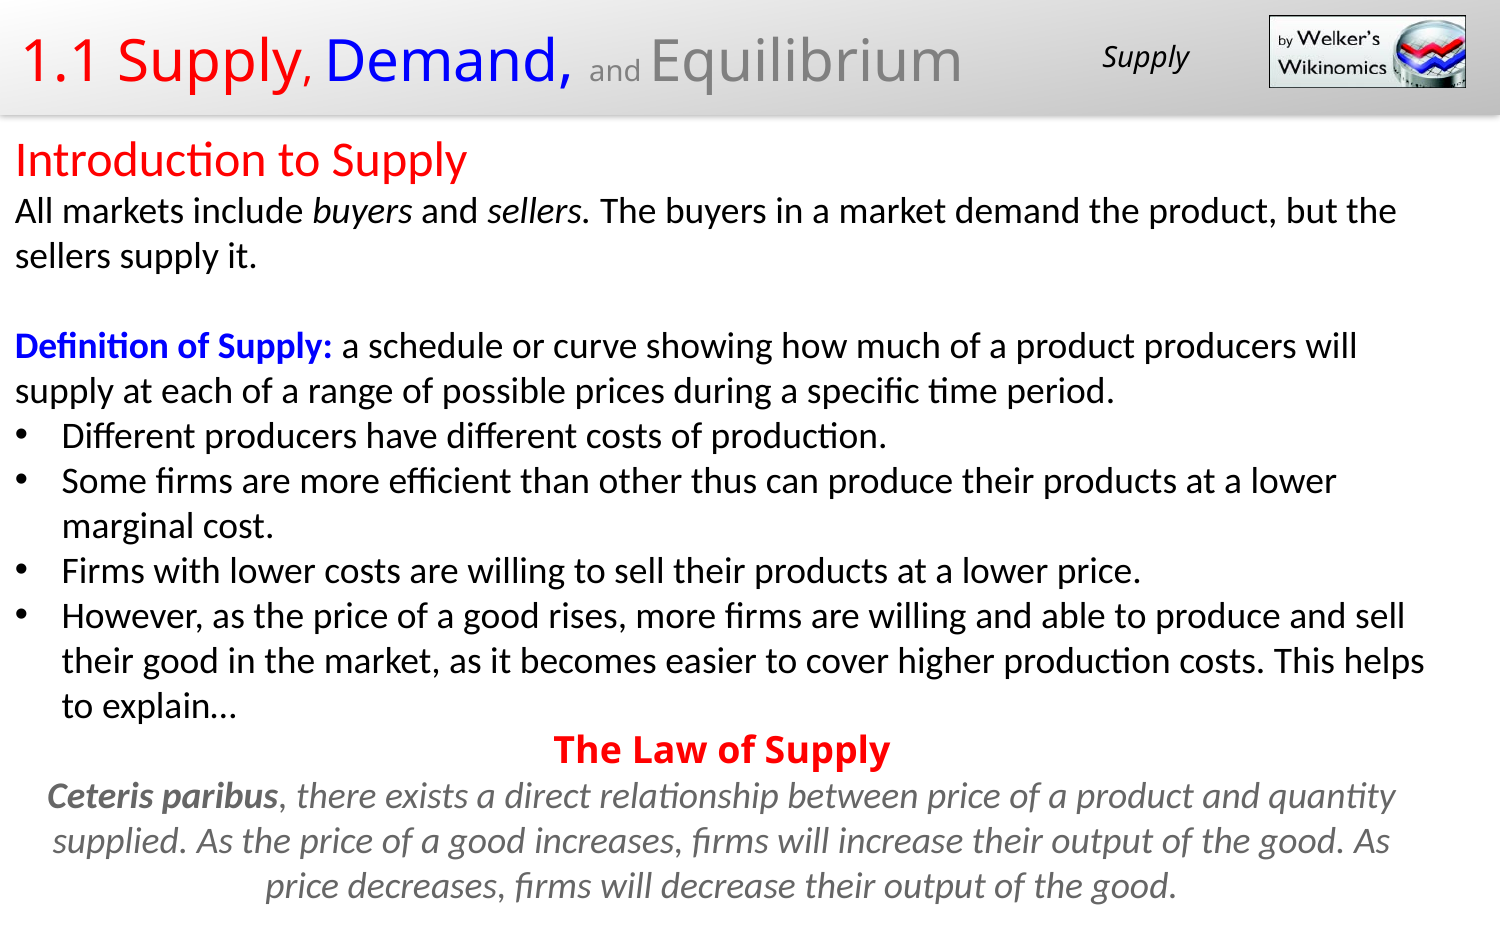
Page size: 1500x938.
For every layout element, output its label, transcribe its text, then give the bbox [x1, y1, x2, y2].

text_box Introduction to Supply All markets include buyers and sellers. The buyers in a market demand the product, but the sellers supply it. Definition of Supply: a schedule or curve showing how much of a product producers will supply at each of a range of possible prices during a specific time period. Different producers have different costs of production. Some firms are more efficient than other thus can produce their products at a lower marginal cost. Firms with lower costs are willing to sell their products at a lower price. However, as the price of a good rises, more firms are willing and able to produce and sell their good in the market, as it becomes easier to cover higher production costs. This helps to explain… The Law of Supply Ceteris paribus, there exists a direct relationship between price of a product and quantity supplied. As the price of a good increases, firms will increase their output of the good. As price decreases, firms will decrease their output of the good. [0, 123, 1445, 938]
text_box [0, 0, 1500, 115]
